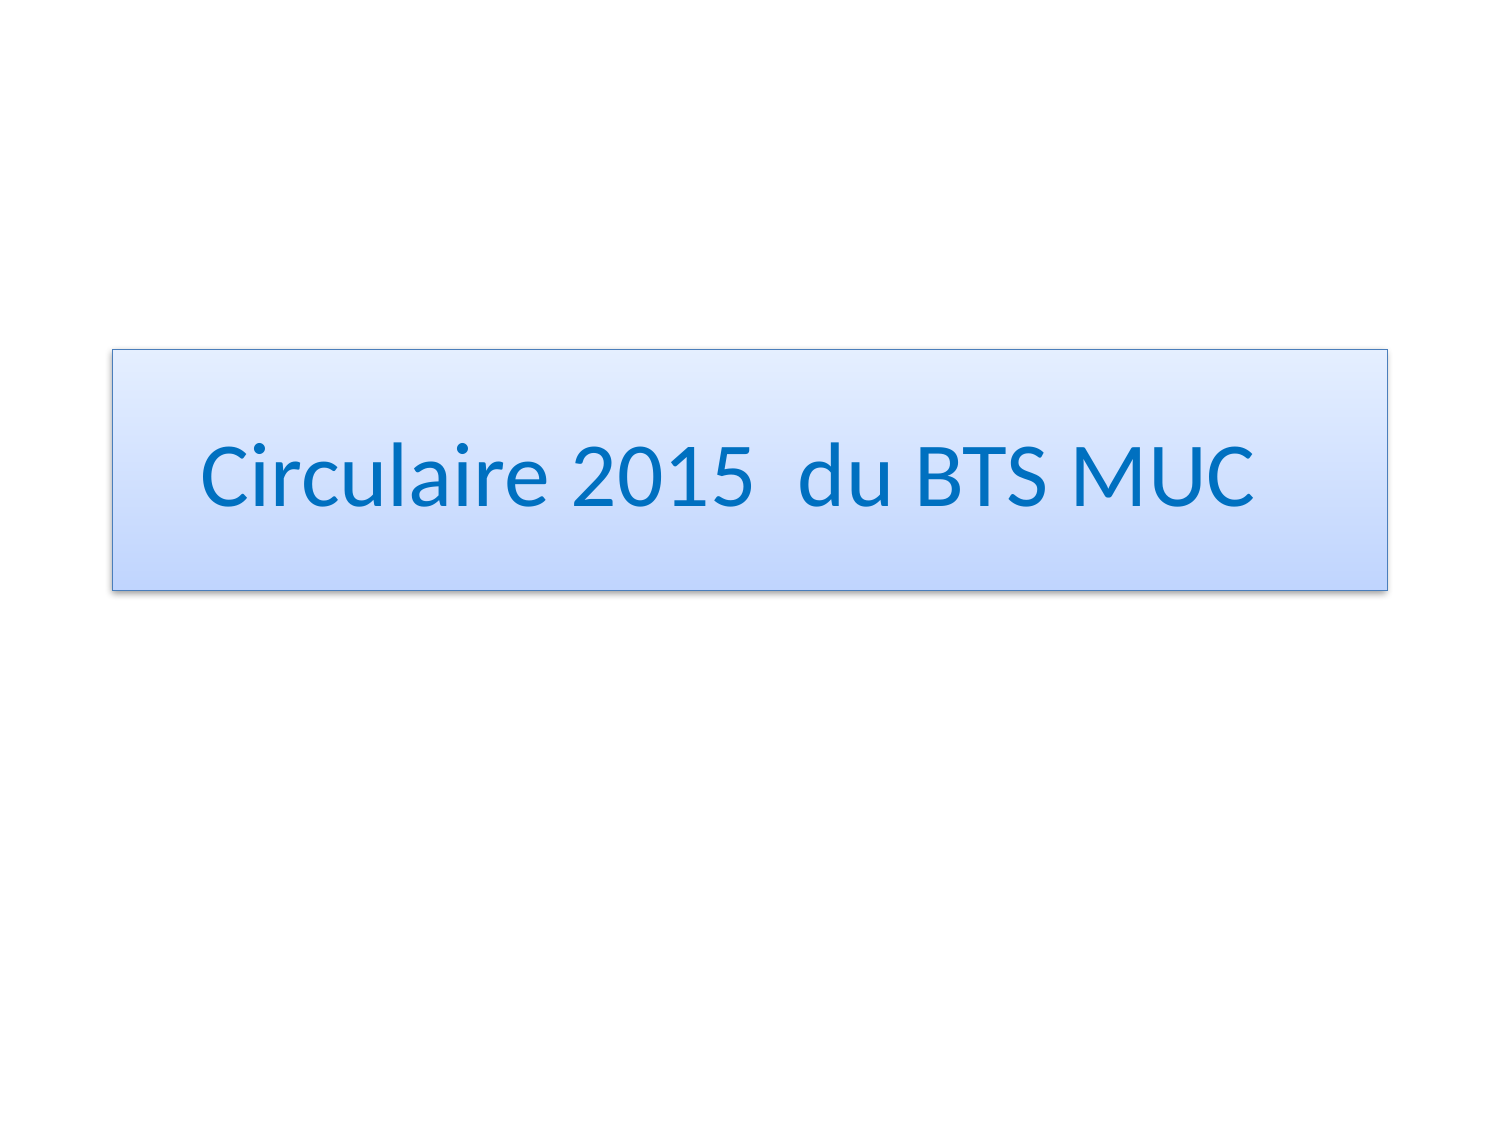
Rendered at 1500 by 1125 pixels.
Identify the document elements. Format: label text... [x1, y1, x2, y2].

title Circulaire 2015 du BTS MUC [112, 349, 1388, 591]
